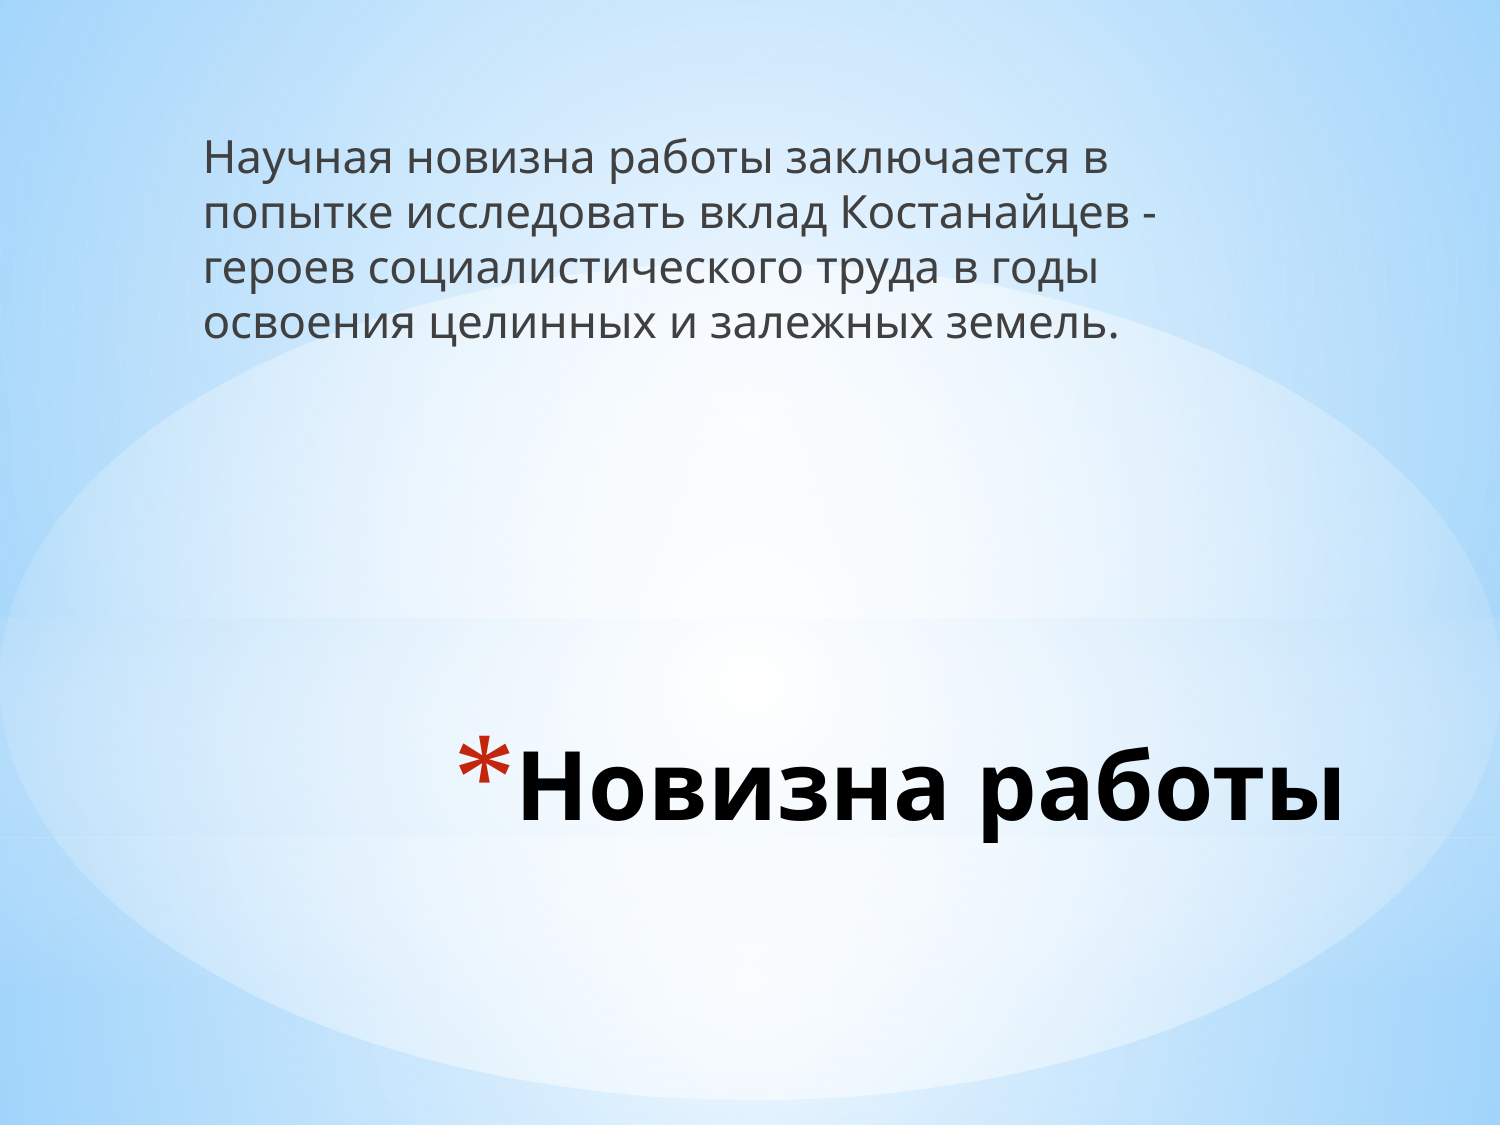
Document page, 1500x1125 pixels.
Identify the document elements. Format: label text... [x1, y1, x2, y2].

title Новизна работы [294, 717, 1363, 905]
list Научная новизна работы заключается в попытке исследовать вклад Костанайцев - героев социалистического труда в годы освоения целинных и залежных земель. [187, 120, 1238, 690]
